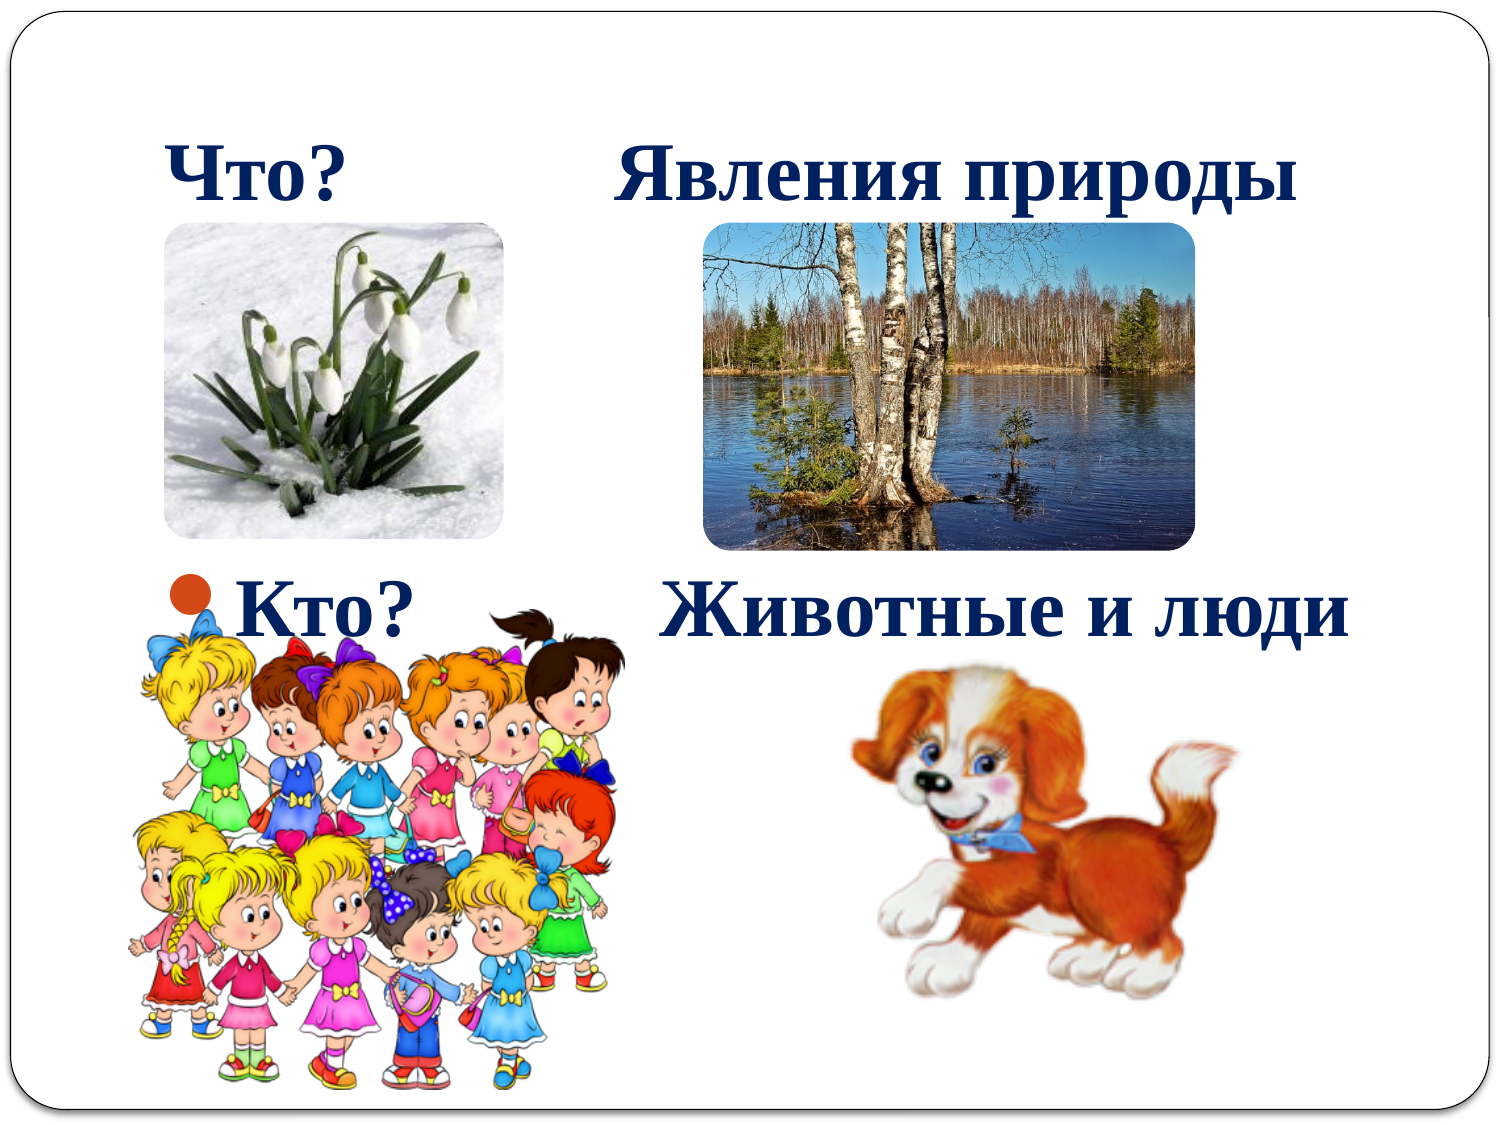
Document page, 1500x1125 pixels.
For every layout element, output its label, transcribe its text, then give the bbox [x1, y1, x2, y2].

list Кто? Животные и люди [150, 237, 1425, 988]
title Что? Явления природы [150, 45, 1425, 233]
picture [831, 644, 1245, 1030]
picture [702, 222, 1196, 551]
picture [128, 609, 626, 1091]
picture [163, 222, 504, 540]
